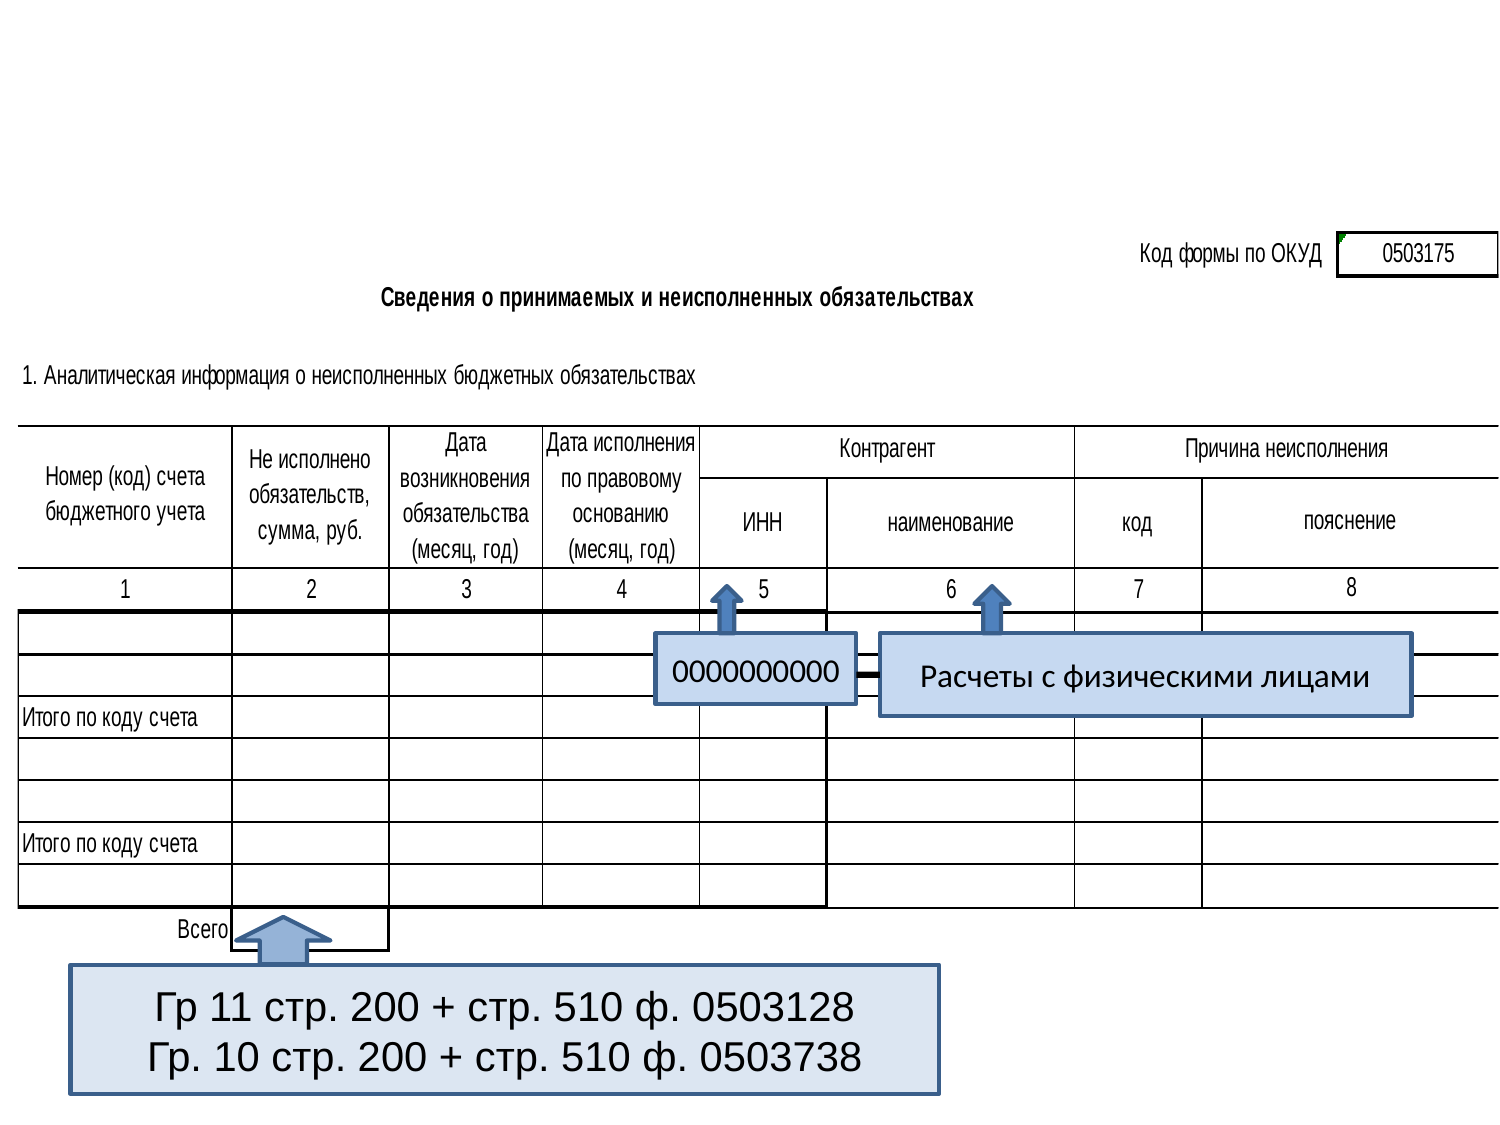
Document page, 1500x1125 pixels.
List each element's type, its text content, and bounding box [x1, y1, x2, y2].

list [17, 231, 1500, 954]
text_box Гр 11 стр. 200 + стр. 510 ф. 0503128 Гр. 10 стр. 200 + стр. 510 ф. 0503738 [68, 963, 941, 1096]
